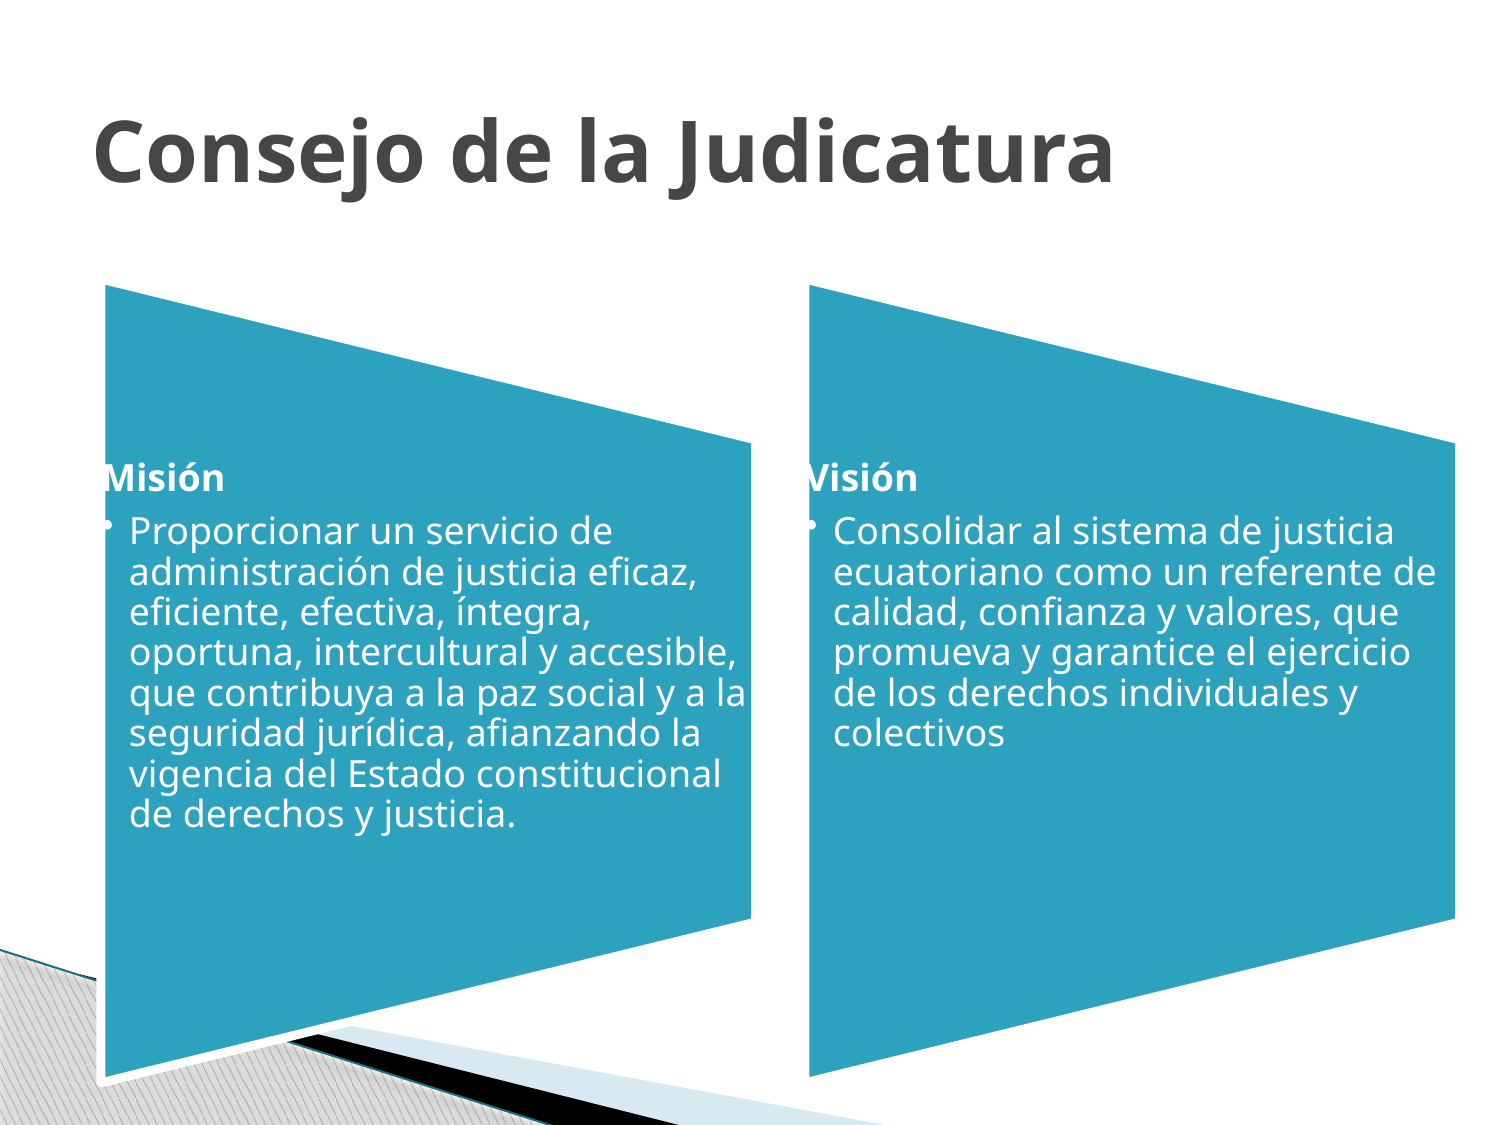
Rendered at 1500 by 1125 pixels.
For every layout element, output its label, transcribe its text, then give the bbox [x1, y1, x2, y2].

title Consejo de la Judicatura [76, 54, 1427, 243]
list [100, 278, 1461, 1083]
